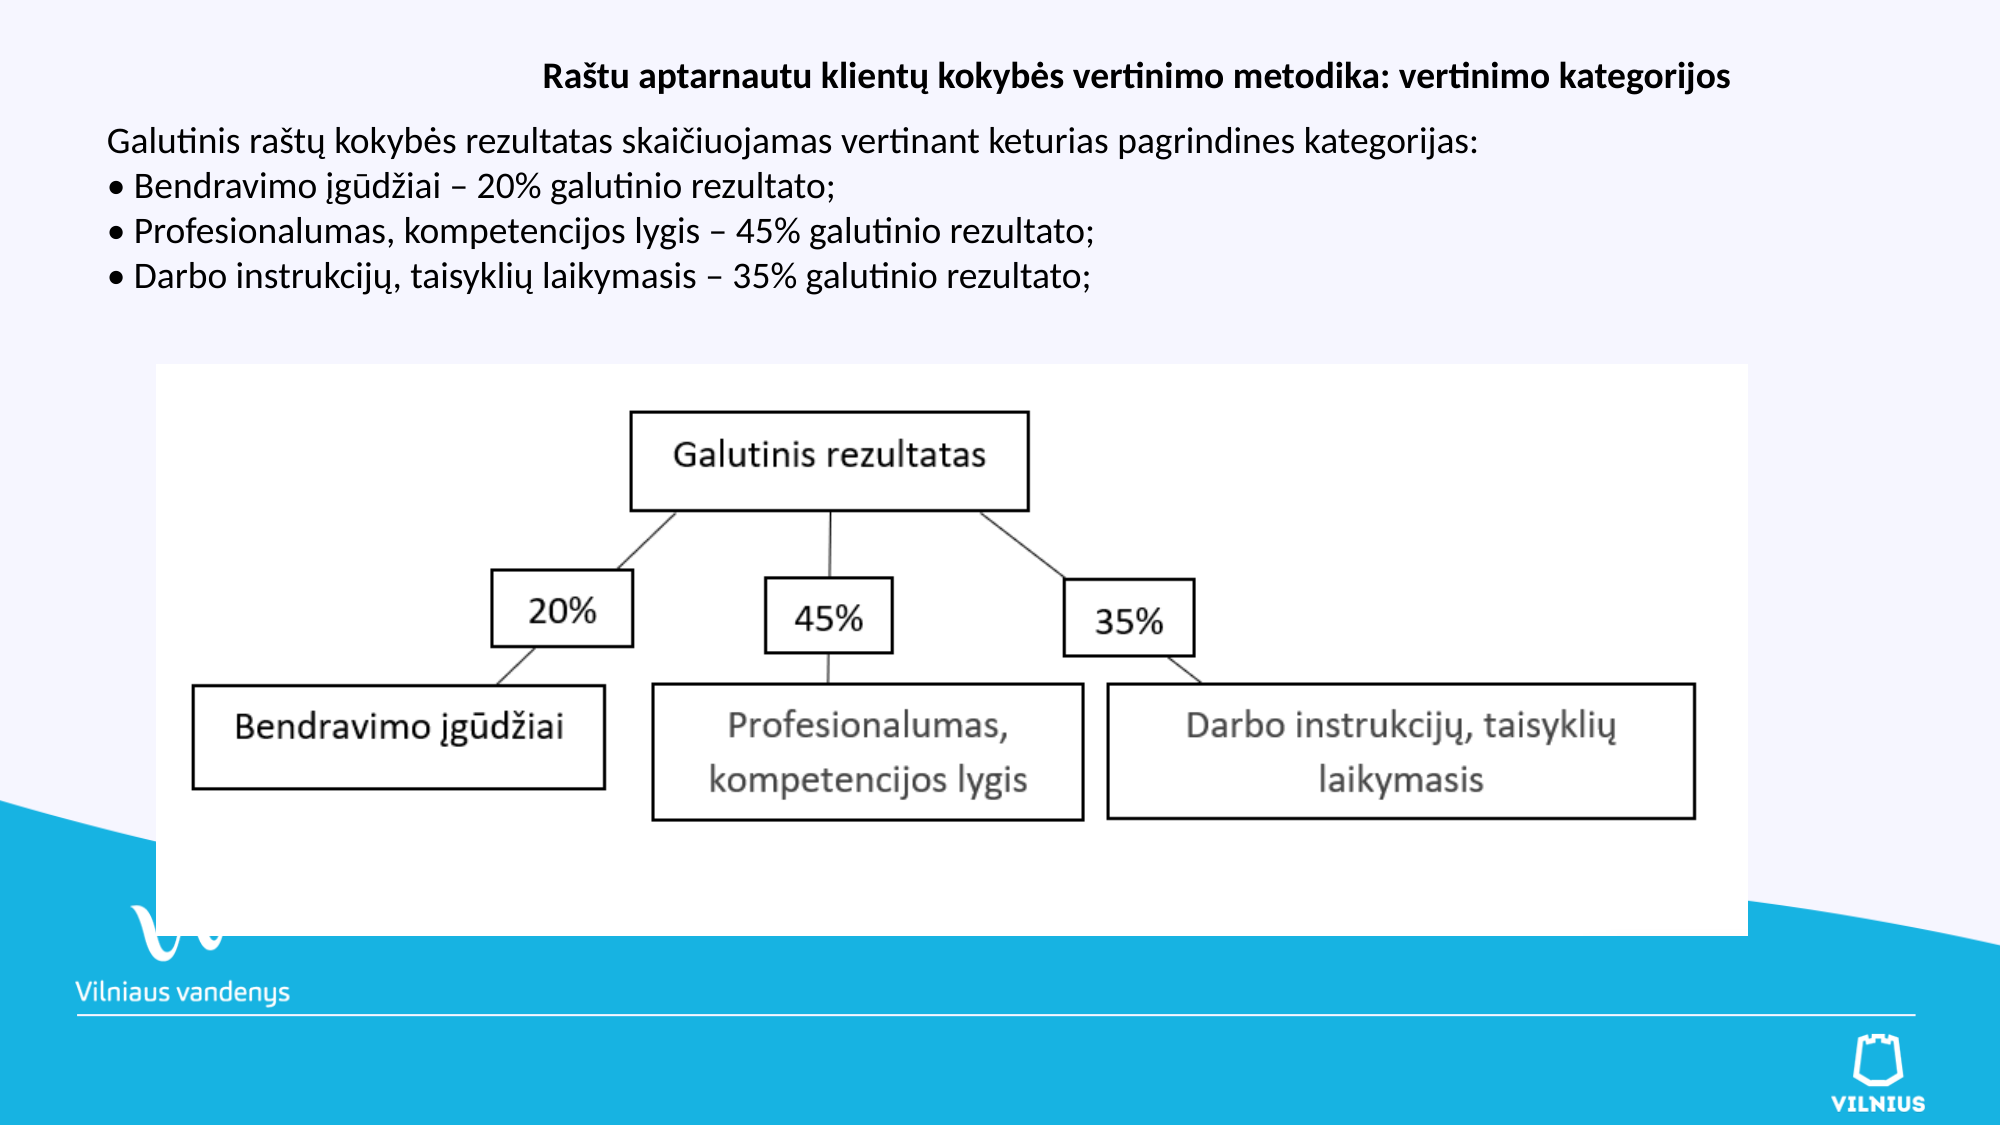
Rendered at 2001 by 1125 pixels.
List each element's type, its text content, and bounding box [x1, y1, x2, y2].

text_box Raštu aptarnautu klientų kokybės vertinimo metodika: vertinimo kategorijos [527, 44, 1748, 104]
text_box Galutinis raštų kokybės rezultatas skaičiuojamas vertinant keturias pagrindines kategorijas: • Bendravimo įgūdžiai – 20% galutinio rezultato; • Profesionalumas, kompetencijos lygis – 45% galutinio rezultato; • Darbo instrukcijų, taisyklių laikymasis – 35% galutinio rezultato; [92, 109, 1812, 304]
picture [0, 363, 2000, 1125]
